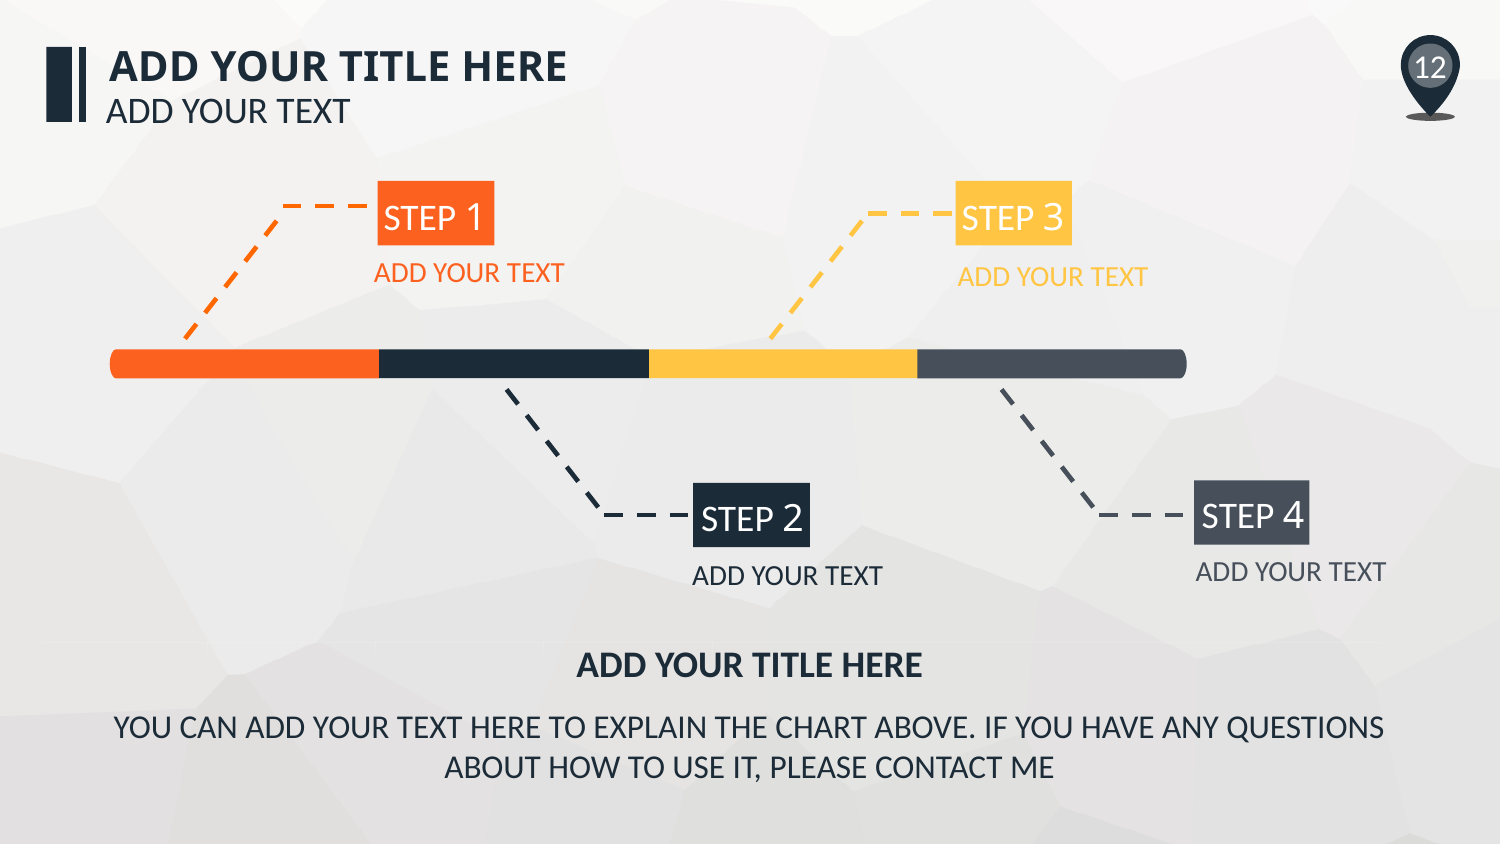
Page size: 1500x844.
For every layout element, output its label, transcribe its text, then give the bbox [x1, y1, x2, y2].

text_box ADD YOUR TITLE HERE [561, 632, 939, 692]
picture [0, 0, 1500, 844]
text_box ADD YOUR TEXT [677, 557, 901, 599]
text_box YOU CAN ADD YOUR TEXT HERE TO EXPLAIN THE CHART ABOVE. IF YOU HAVE ANY QUESTIONS ABOUT HOW TO USE IT, PLEASE CONTACT ME [89, 698, 1411, 793]
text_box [109, 180, 1321, 548]
text_box [44, 45, 74, 124]
slide_number 12 [1254, 42, 1500, 88]
text_box ADD YOUR TEXT [1180, 545, 1412, 596]
text_box ADD YOUR TEXT [91, 78, 366, 139]
text_box ADD YOUR TITLE HERE [94, 32, 583, 97]
